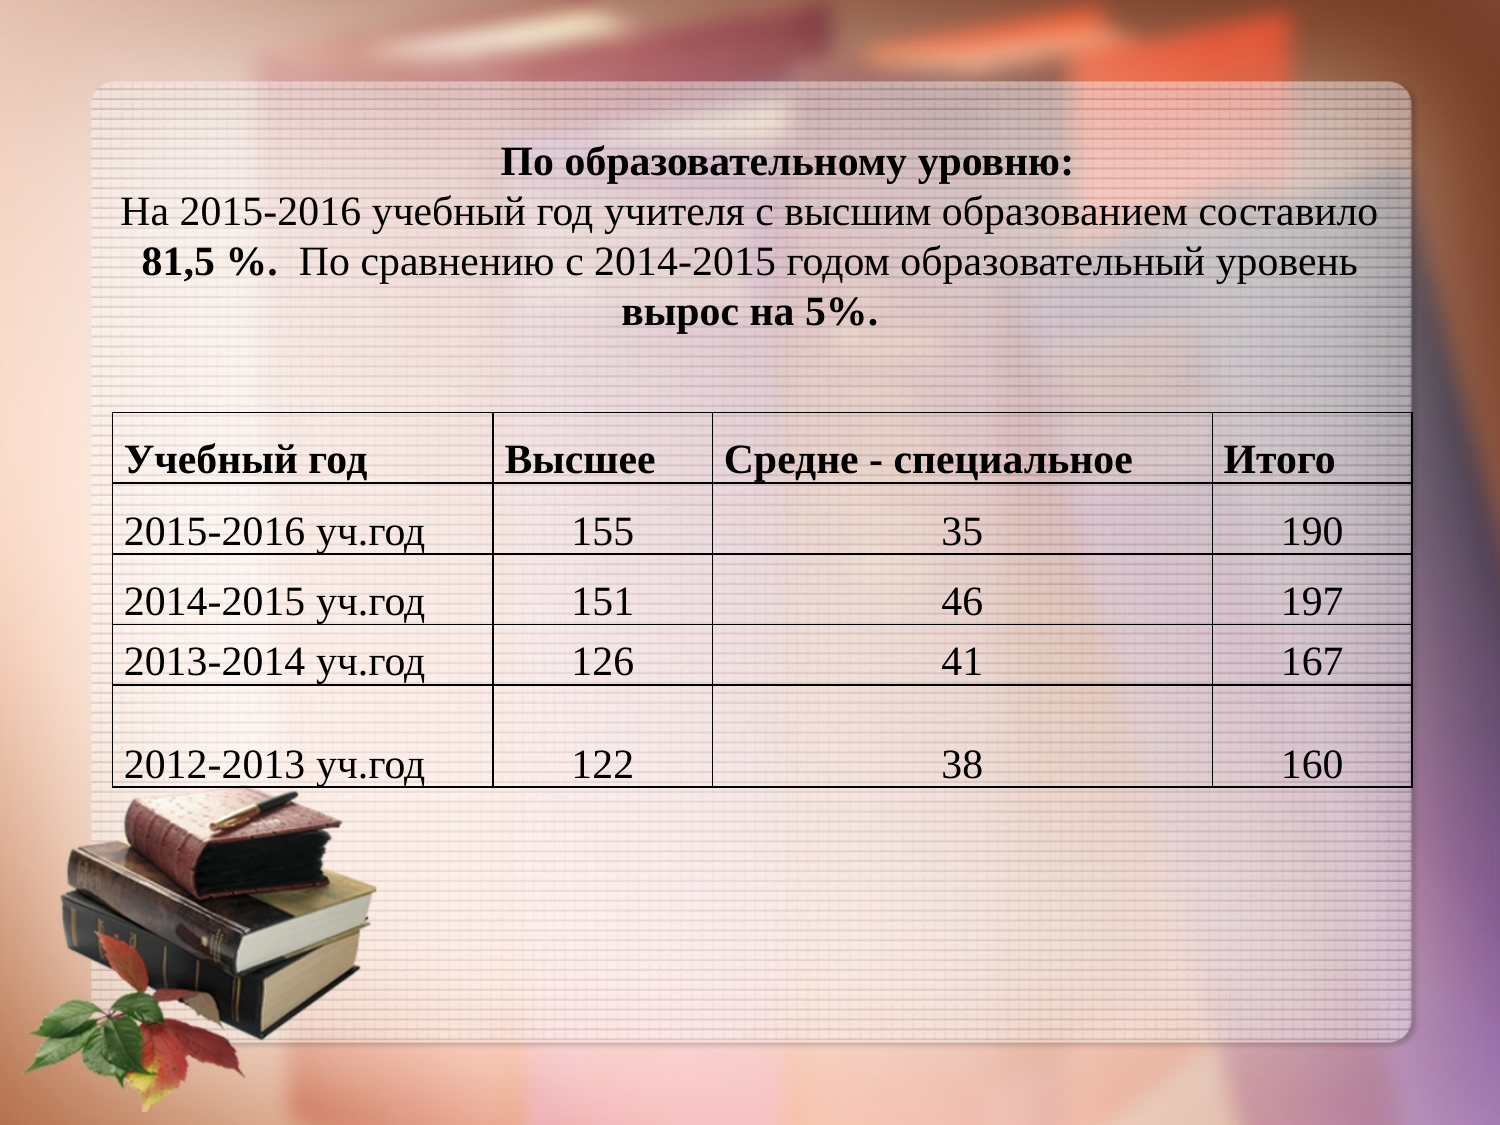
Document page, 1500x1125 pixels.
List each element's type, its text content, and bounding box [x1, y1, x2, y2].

table_cell 2012-2013 уч.год [113, 686, 492, 786]
table_cell 35 [713, 484, 1212, 553]
table_cell 151 [494, 555, 712, 624]
table_cell 2015-2016 уч.год [113, 484, 492, 553]
picture [0, 0, 1500, 1125]
table_header Высшее [494, 413, 712, 482]
table_cell 2013-2014 уч.год [113, 625, 492, 684]
table_cell 190 [1213, 484, 1411, 553]
table_cell 122 [494, 686, 712, 786]
table_cell 155 [494, 484, 712, 553]
table_cell 126 [494, 625, 712, 684]
table_cell 2014-2015 уч.год [113, 555, 492, 624]
table_cell 38 [713, 686, 1212, 786]
table_header Средне - специальное [713, 413, 1212, 482]
table_cell 41 [713, 625, 1212, 684]
text_box По образовательному уровню: На 2015-2016 учебный год учителя с высшим образованием составило 81,5 %. По сравнению с 2014-2015 годом образовательный уровень вырос на 5%. [74, 126, 1425, 341]
table_cell 160 [1213, 686, 1411, 786]
table_cell 46 [713, 555, 1212, 624]
table_cell 167 [1213, 625, 1411, 684]
table_header Учебный год [113, 413, 492, 482]
table_header Итого [1213, 413, 1411, 482]
table_cell 197 [1213, 555, 1411, 624]
